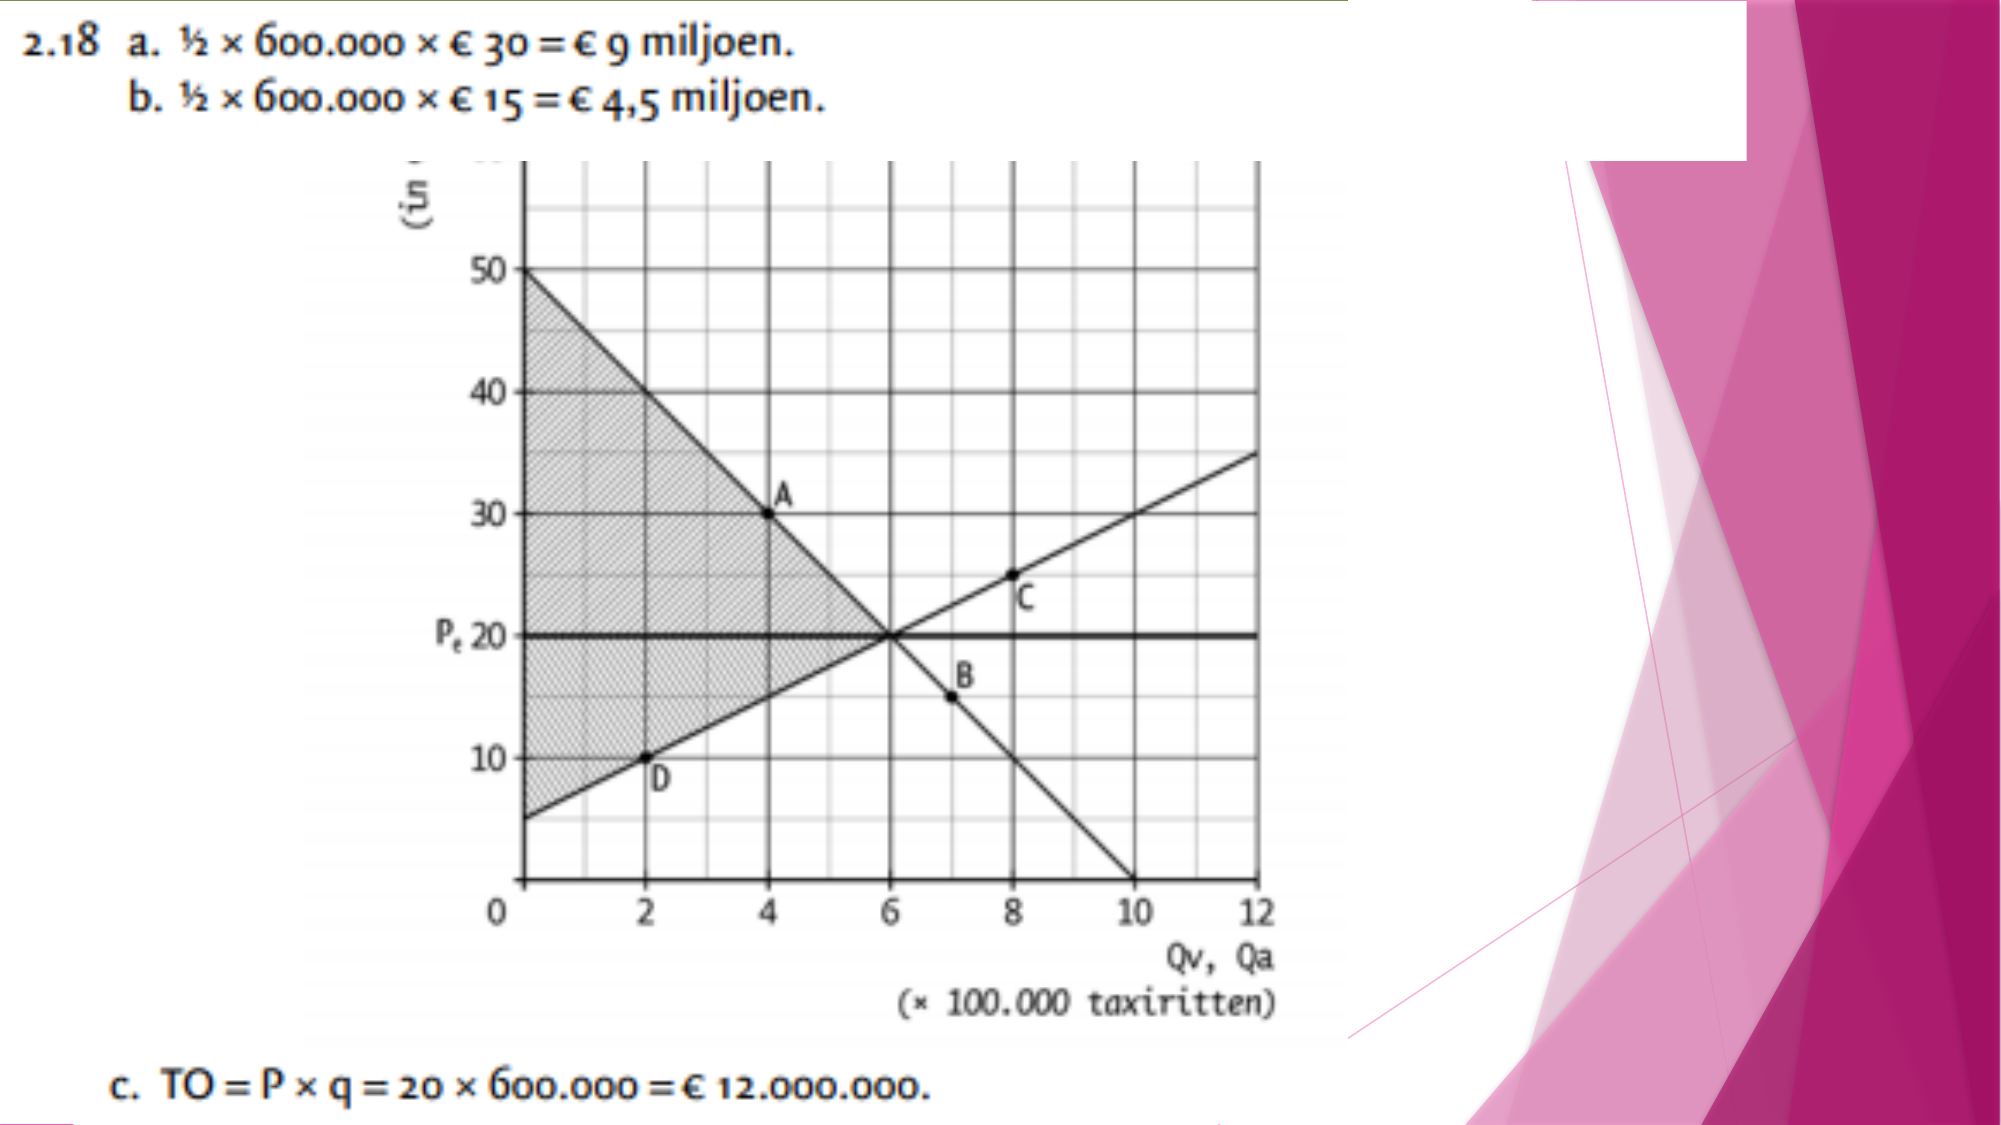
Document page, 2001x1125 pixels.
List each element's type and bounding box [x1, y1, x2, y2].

picture [0, 0, 1748, 1125]
